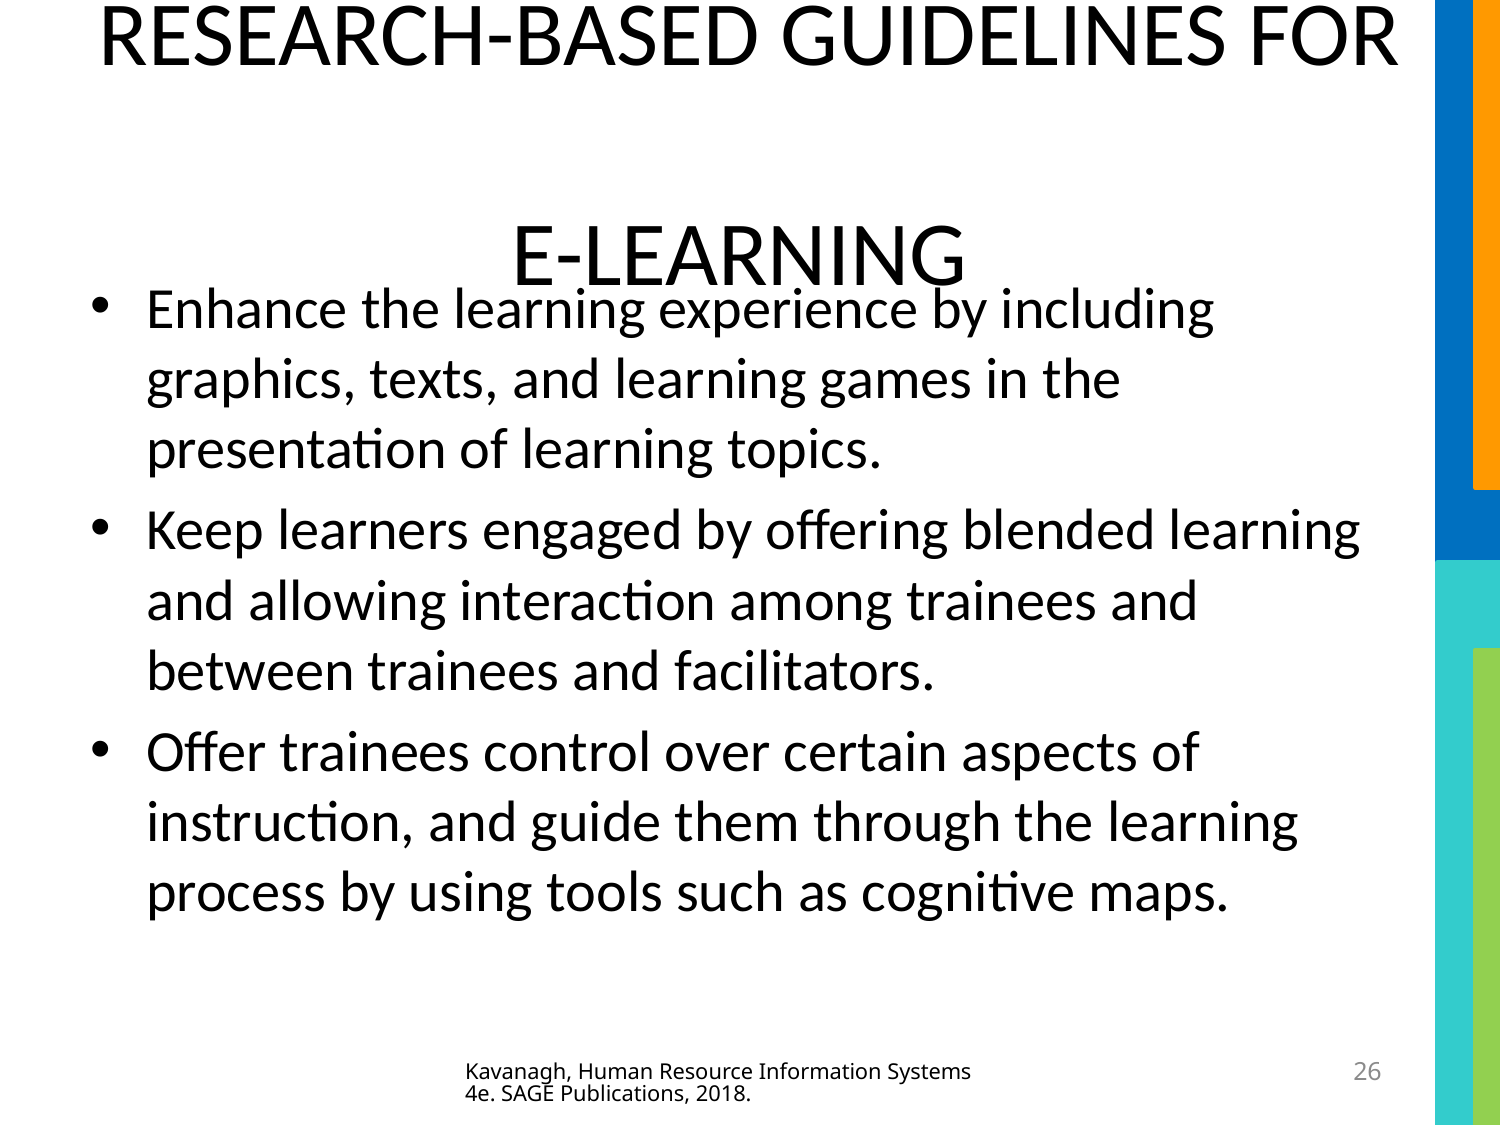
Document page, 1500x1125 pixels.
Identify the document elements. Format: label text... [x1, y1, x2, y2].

title RESEARCH-BASED GUIDELINES FOR E-LEARNING [75, 45, 1425, 233]
footer Kavanagh, Human Resource Information Systems 4e. SAGE Publications, 2018. [450, 1042, 1004, 1103]
slide_number 26 [1059, 1042, 1397, 1103]
list Enhance the learning experience by including graphics, texts, and learning games in the presentation of learning topics. Keep learners engaged by offering blended learning and allowing interaction among trainees and between trainees and facilitators. Offer trainees control over certain aspects of instruction, and guide them through the learning process by using tools such as cognitive maps. [75, 262, 1425, 1005]
